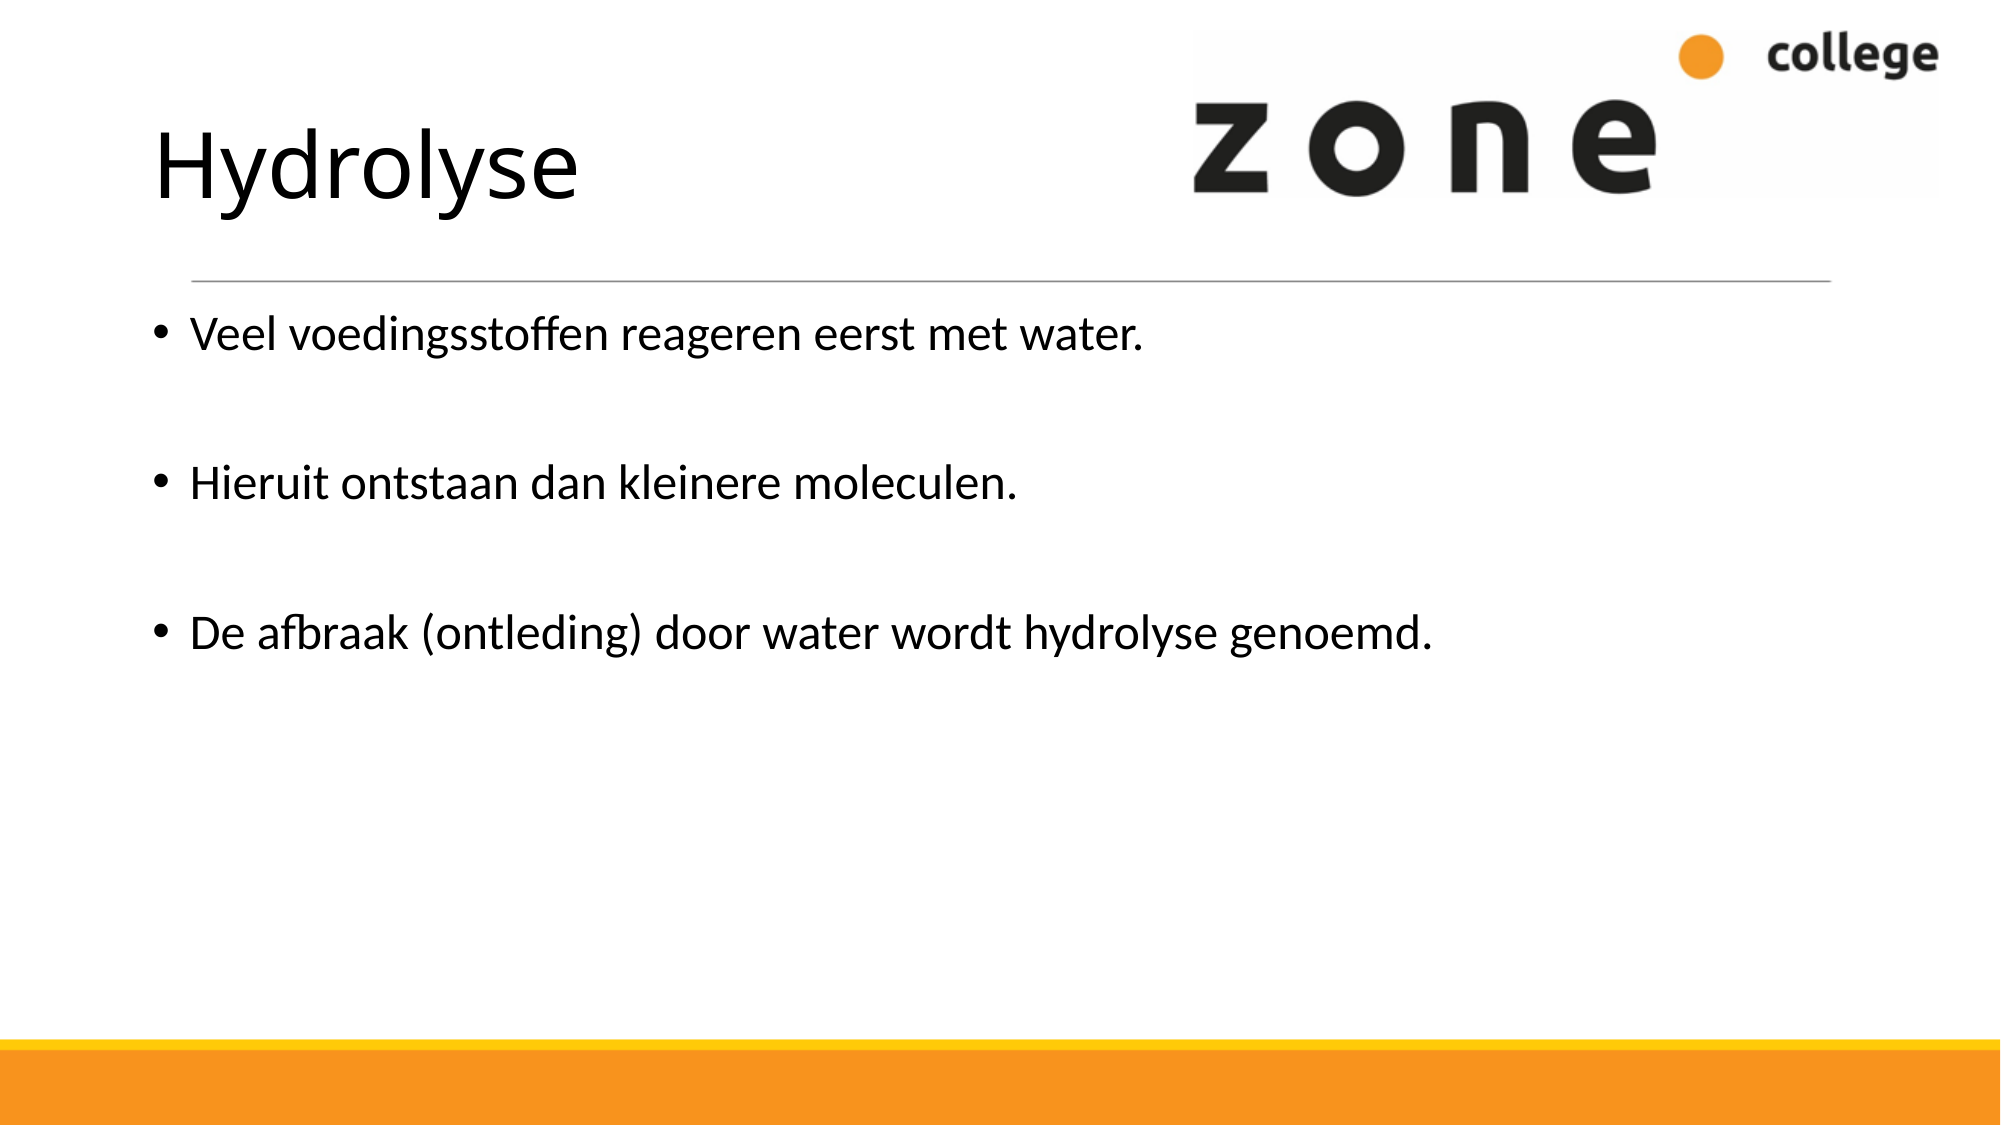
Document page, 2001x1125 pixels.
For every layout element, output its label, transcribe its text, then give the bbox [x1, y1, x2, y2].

title Hydrolyse [137, 59, 1863, 278]
list Veel voedingsstoffen reageren eerst met water. Hieruit ontstaan dan kleinere moleculen. De afbraak (ontleding) door water wordt hydrolyse genoemd. [137, 299, 1863, 1014]
picture [0, 0, 2001, 1125]
